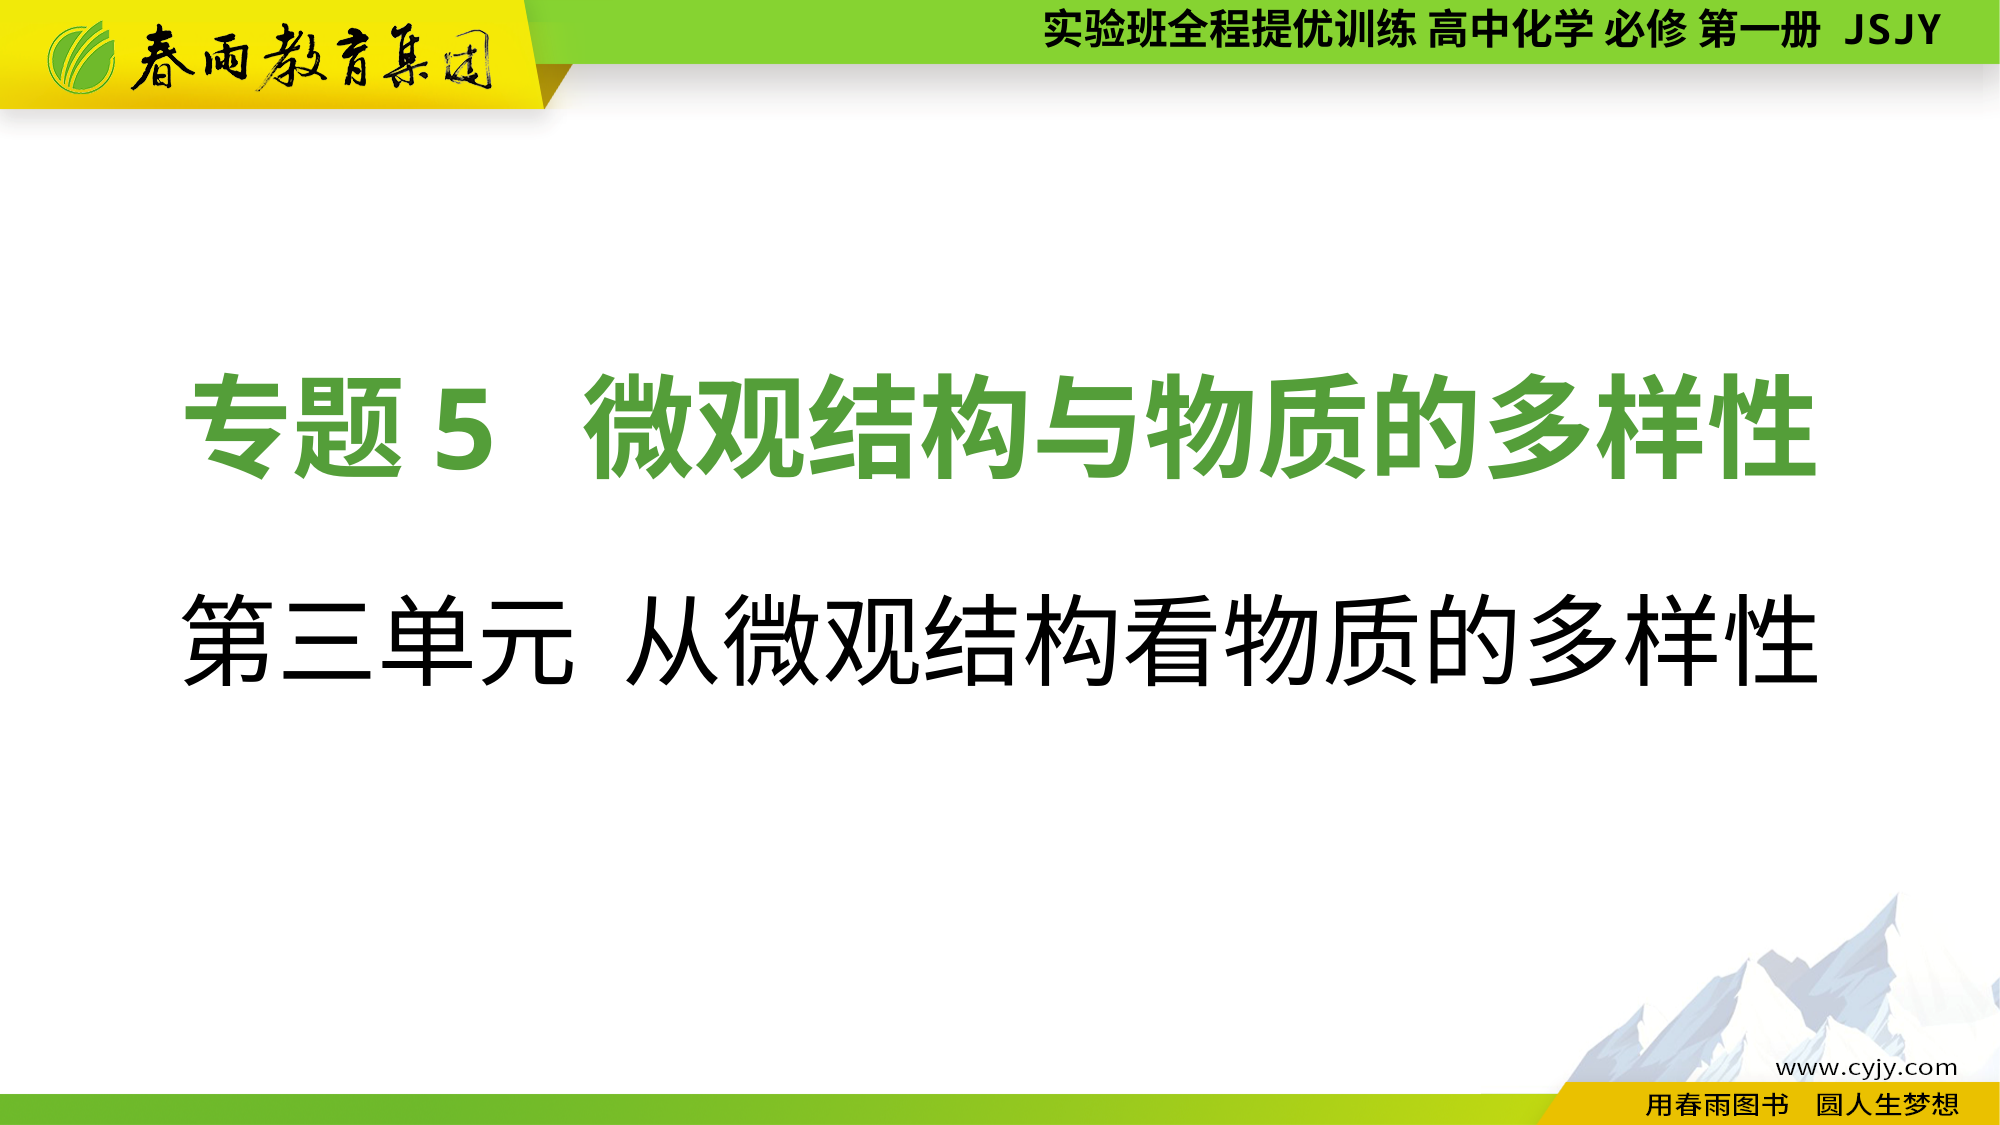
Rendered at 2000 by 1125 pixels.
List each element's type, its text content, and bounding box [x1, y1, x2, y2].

picture [0, 0, 2000, 1125]
text_box 第三单元 从微观结构看物质的多样性 [54, 511, 1946, 706]
text_box 专题5 微观结构与物质的多样性 [54, 282, 1946, 500]
